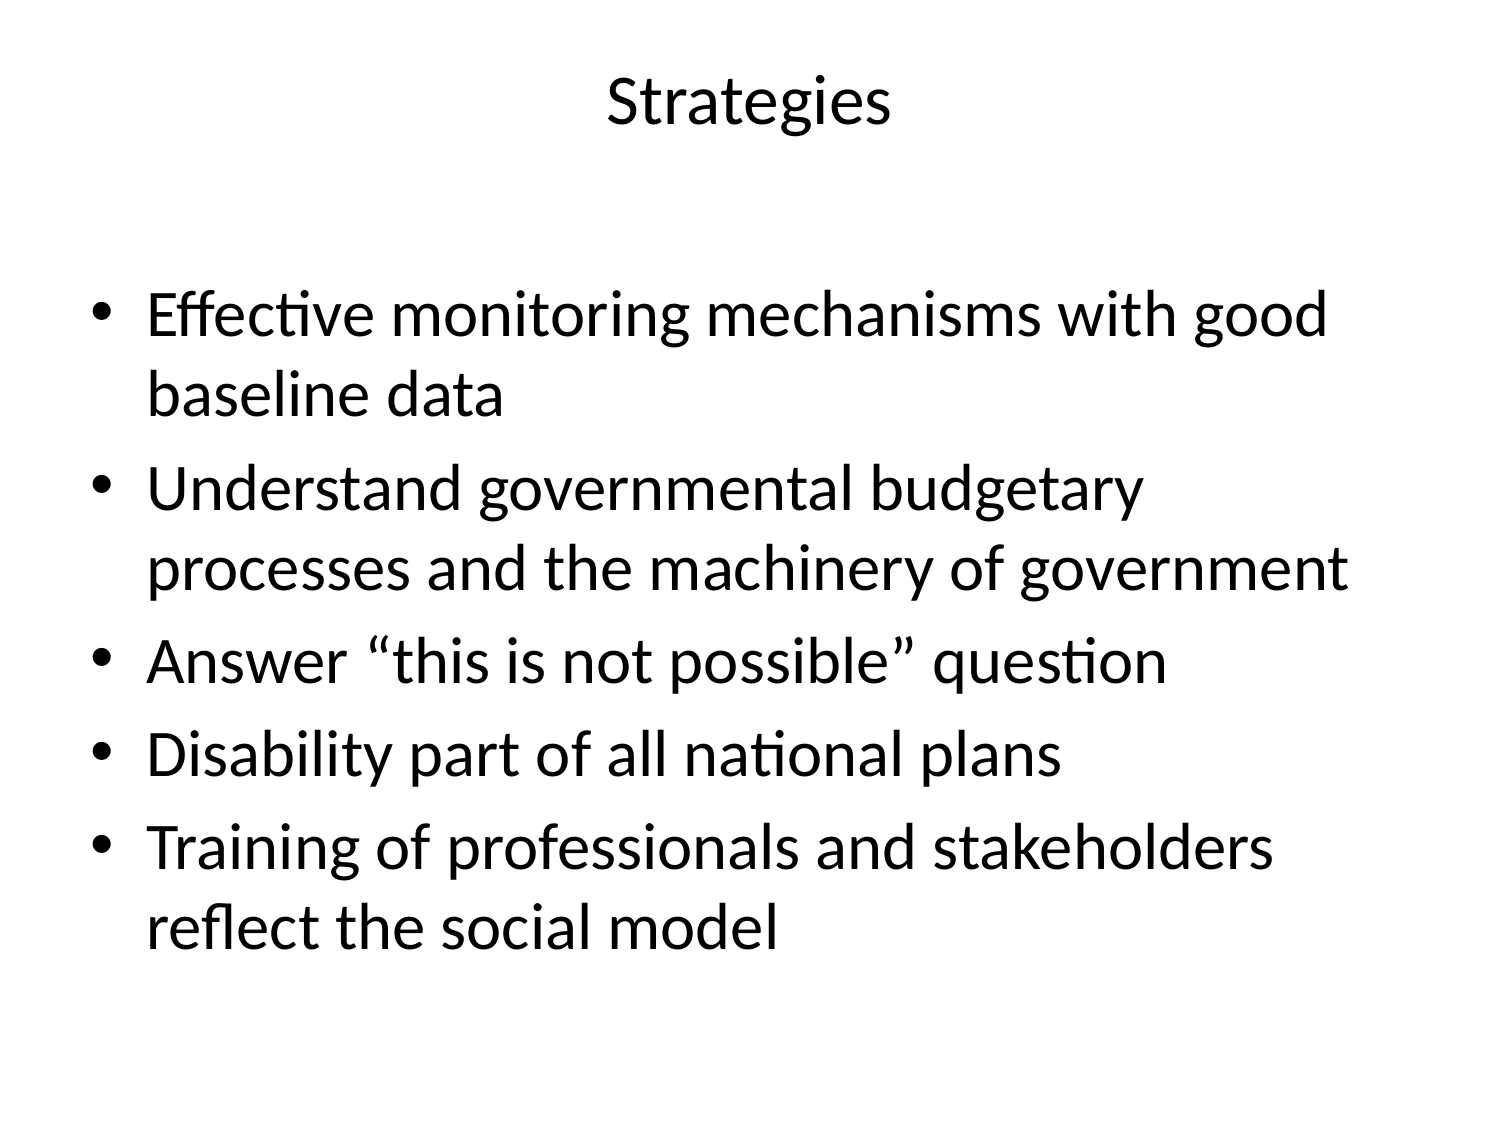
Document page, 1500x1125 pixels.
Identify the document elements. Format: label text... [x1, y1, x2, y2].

list Effective monitoring mechanisms with good baseline data Understand governmental budgetary processes and the machinery of government Answer “this is not possible” question Disability part of all national plans Training of professionals and stakeholders reflect the social model [75, 262, 1425, 1005]
title Strategies [75, 45, 1425, 233]
